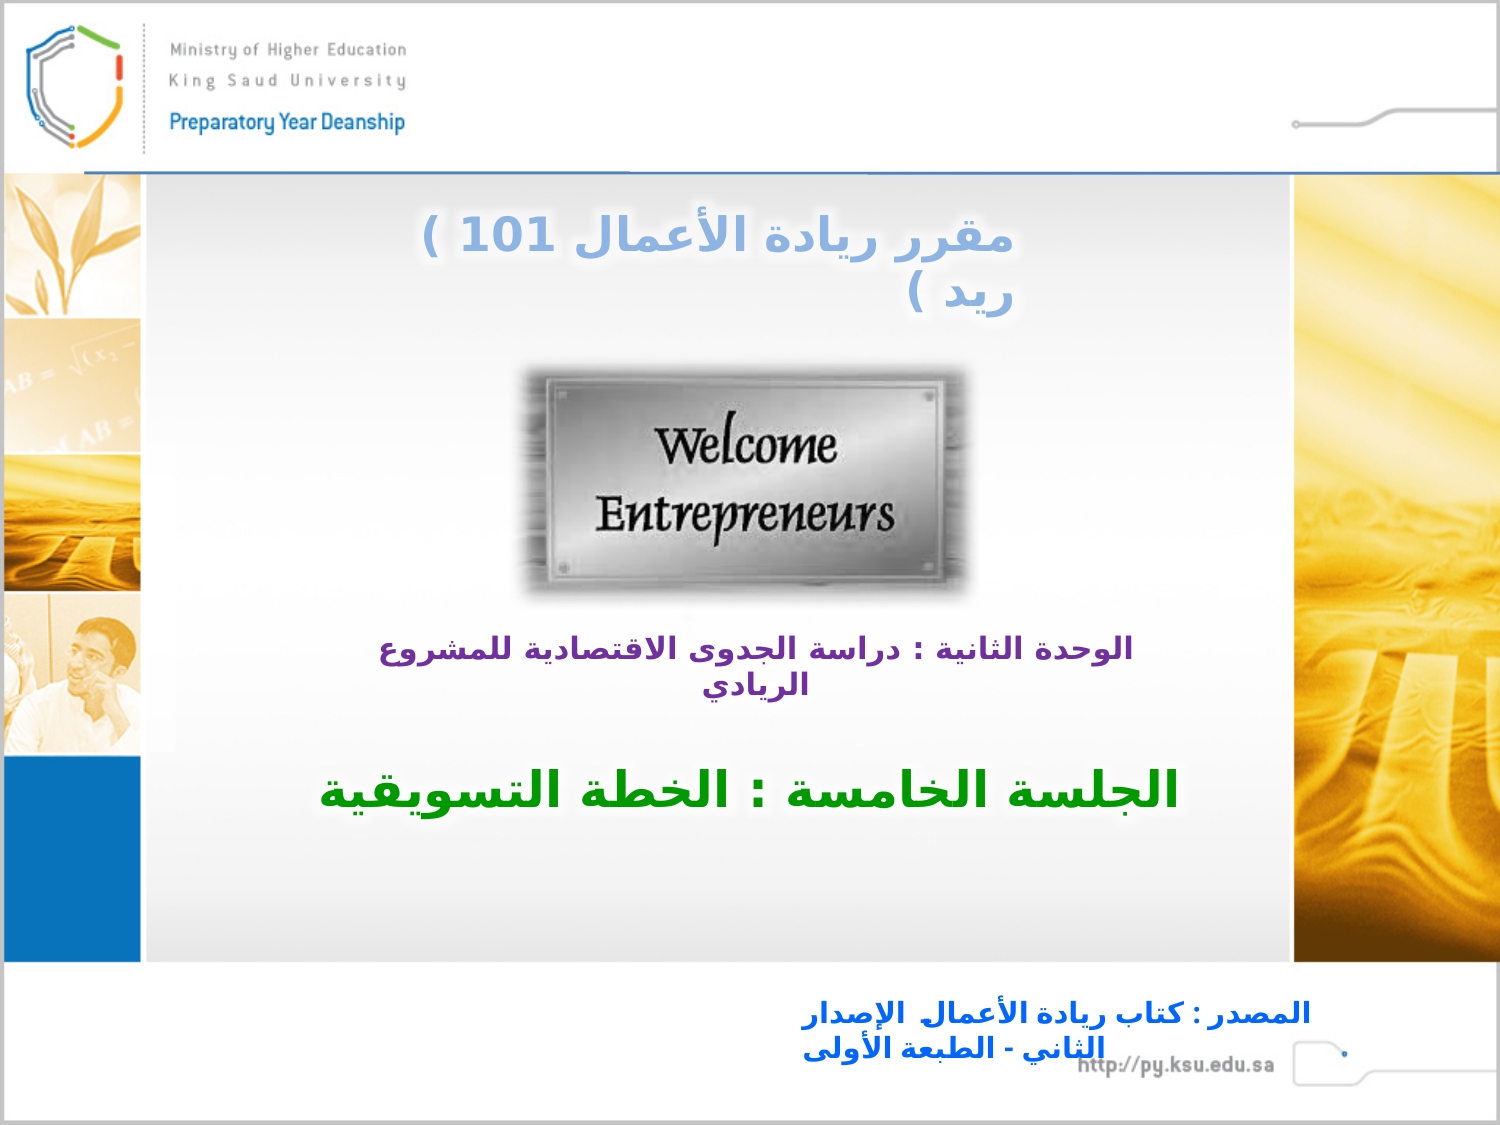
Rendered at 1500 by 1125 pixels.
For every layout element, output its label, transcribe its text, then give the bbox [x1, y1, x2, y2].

picture [0, 0, 1500, 1125]
text_box الجلسة الخامسة : الخطة التسويقية [237, 749, 1252, 913]
text_box مقرر ريادة الأعمال 101 ) ريد ) [368, 200, 1032, 325]
text_box المصدر : كتاب ريادة الأعمال الإصدار الثاني - الطبعة الأولى [787, 987, 1406, 1073]
text_box الوحدة الثانية : دراسة الجدوى الاقتصادية للمشروع الريادي [324, 623, 1188, 712]
